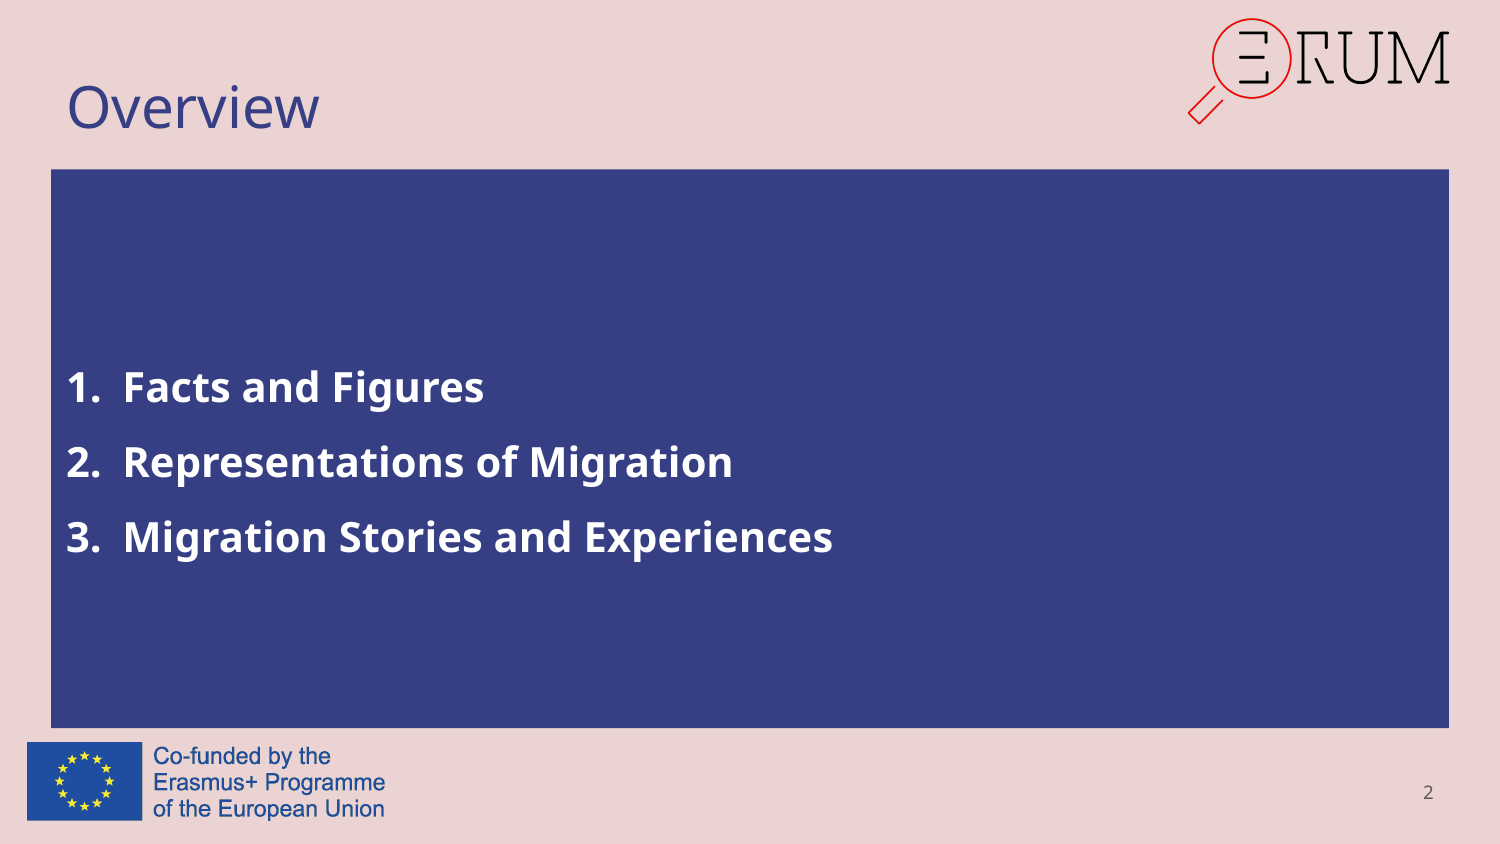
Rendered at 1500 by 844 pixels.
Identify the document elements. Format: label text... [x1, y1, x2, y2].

slide_number 2 [1358, 761, 1449, 826]
picture [1136, 0, 1500, 137]
list Facts and Figures Representations of Migration Migration Stories and Experiences [51, 169, 1449, 729]
picture [27, 742, 385, 821]
title Overview [51, 55, 1168, 150]
